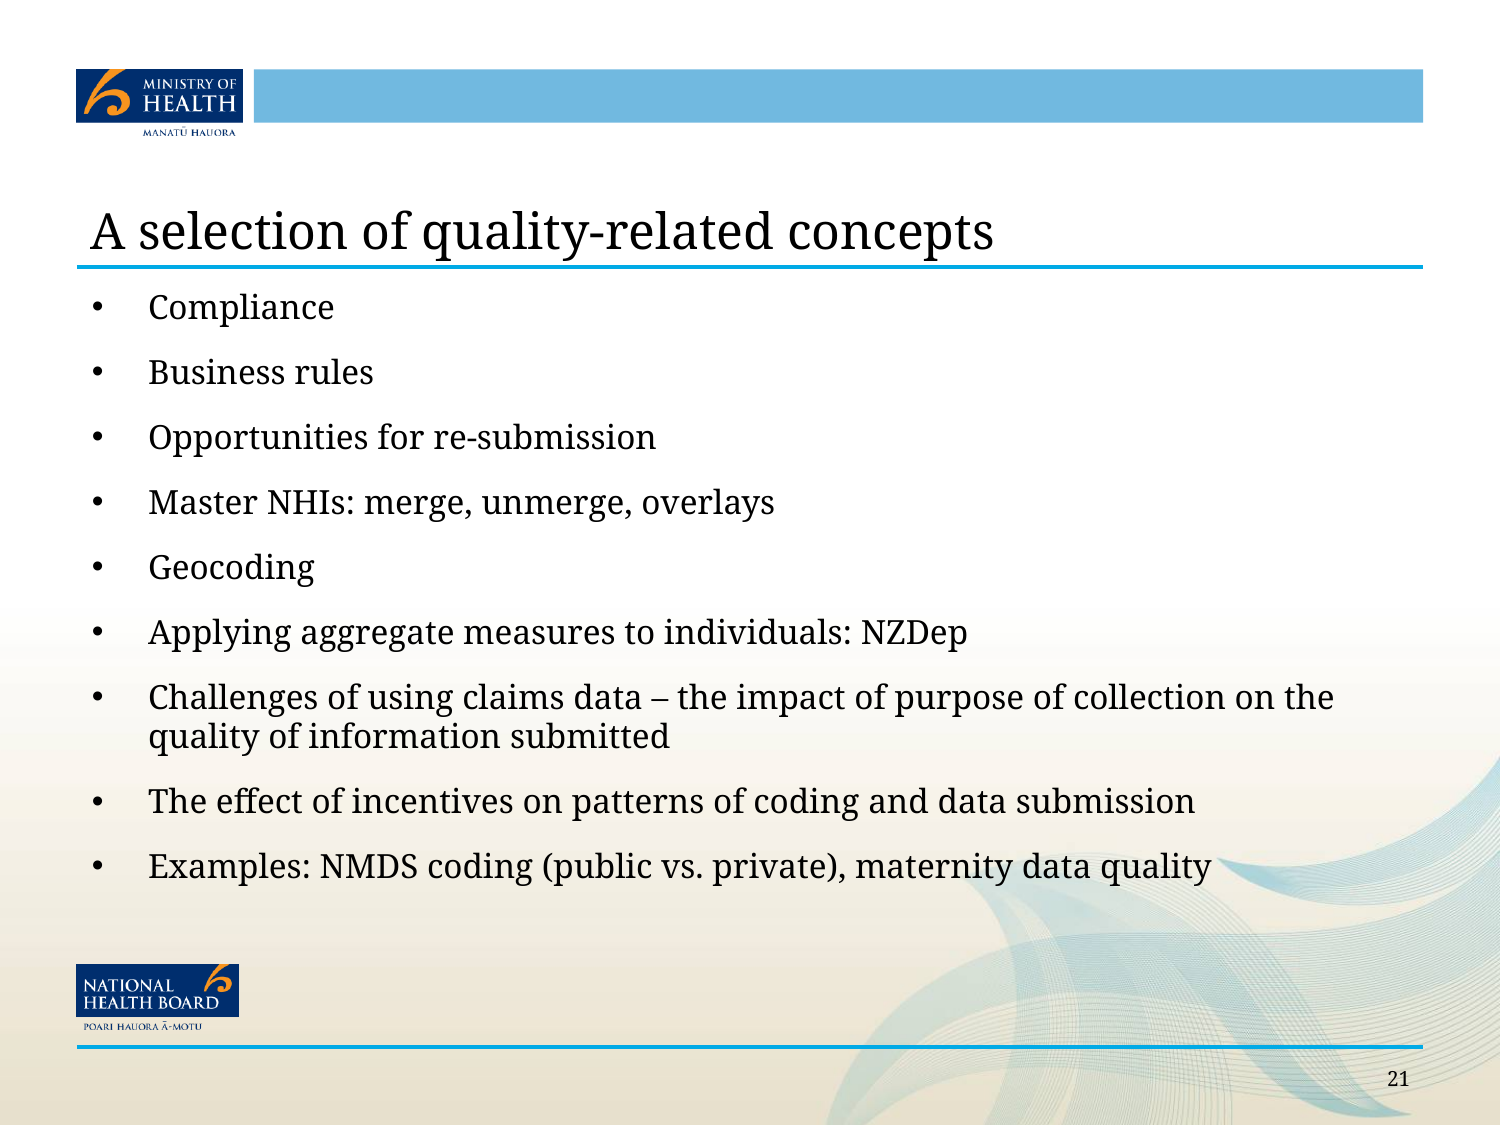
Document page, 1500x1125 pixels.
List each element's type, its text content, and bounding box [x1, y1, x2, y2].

title A selection of quality-related concepts [75, 137, 1425, 268]
picture [0, 350, 1500, 1125]
list Compliance Business rules Opportunities for re-submission Master NHIs: merge, unmerge, overlays Geocoding Applying aggregate measures to individuals: NZDep Challenges of using claims data – the impact of purpose of collection on the quality of information submitted The effect of incentives on patterns of coding and data submission Examples: NMDS coding (public vs. private), maternity data quality [76, 278, 1427, 1022]
slide_number 21 [1074, 1058, 1425, 1103]
picture [76, 69, 243, 136]
